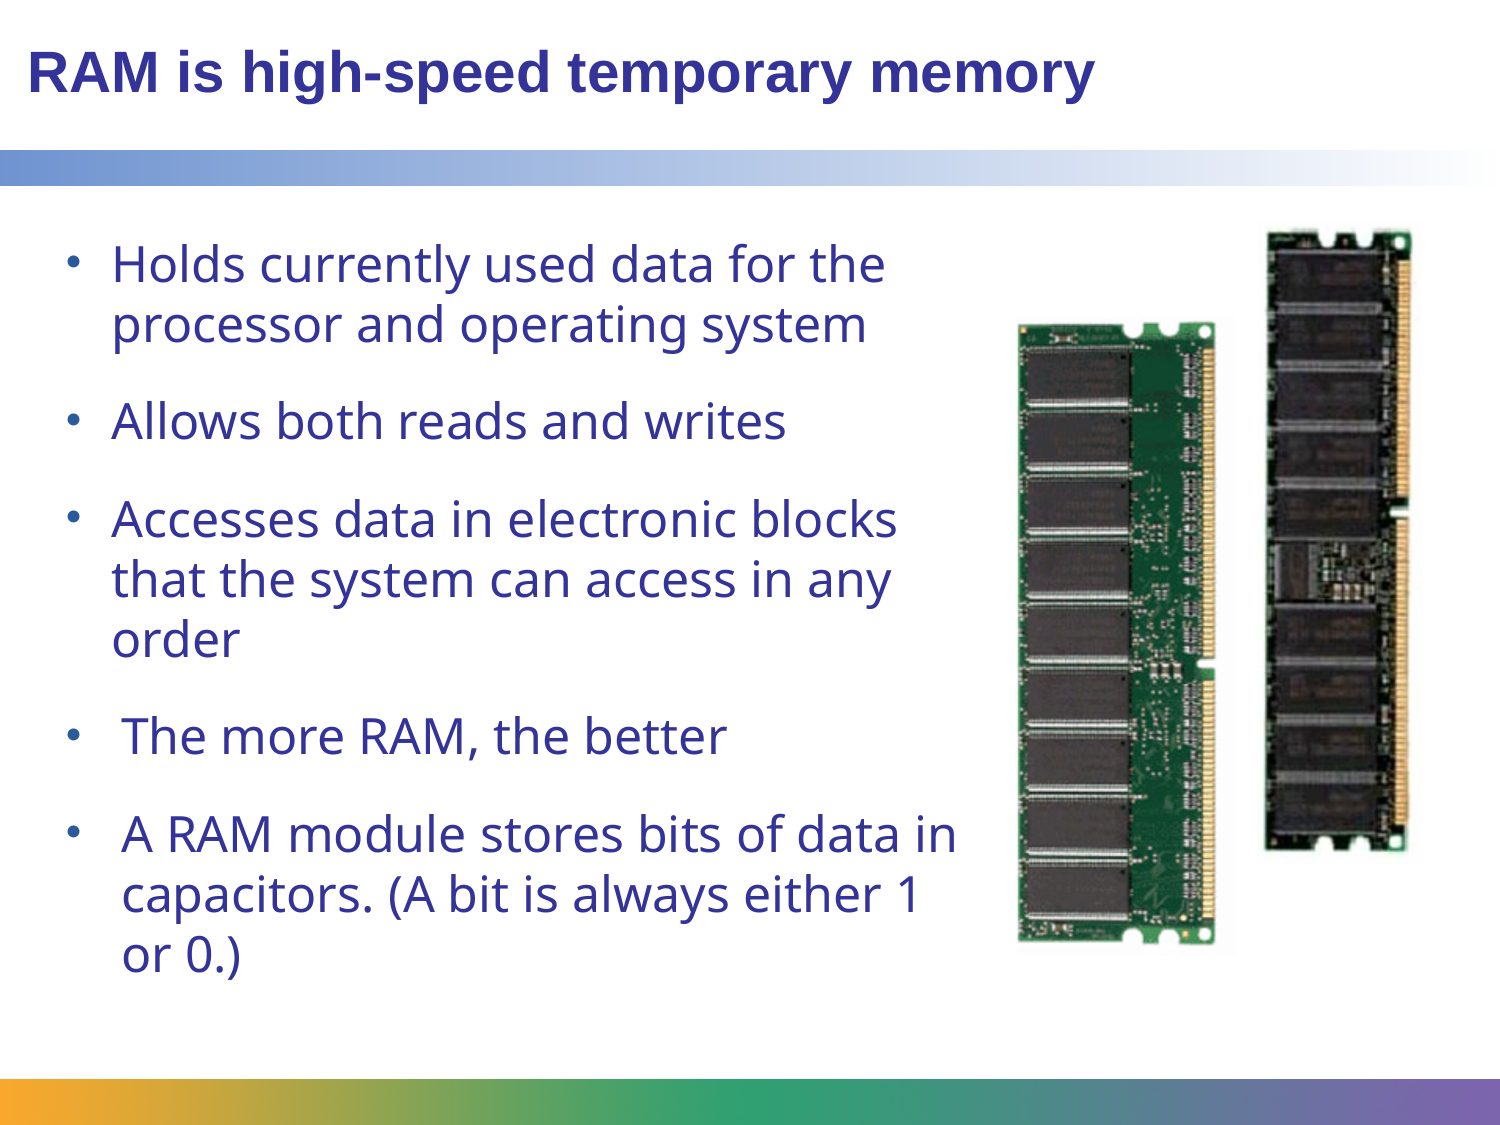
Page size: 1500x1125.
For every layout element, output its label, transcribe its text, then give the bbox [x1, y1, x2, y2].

picture [805, 223, 1500, 955]
picture [0, 1079, 1500, 1125]
text_box [24, 912, 738, 973]
text_box Holds currently used data for the processor and operating system Allows both reads and writes Accesses data in electronic blocks that the system can access in any order The more RAM, the better A RAM module stores bits of data in capacitors. (A bit is always either 1 or 0.) [49, 224, 979, 800]
title RAM is high-speed temporary memory [12, 0, 1500, 138]
